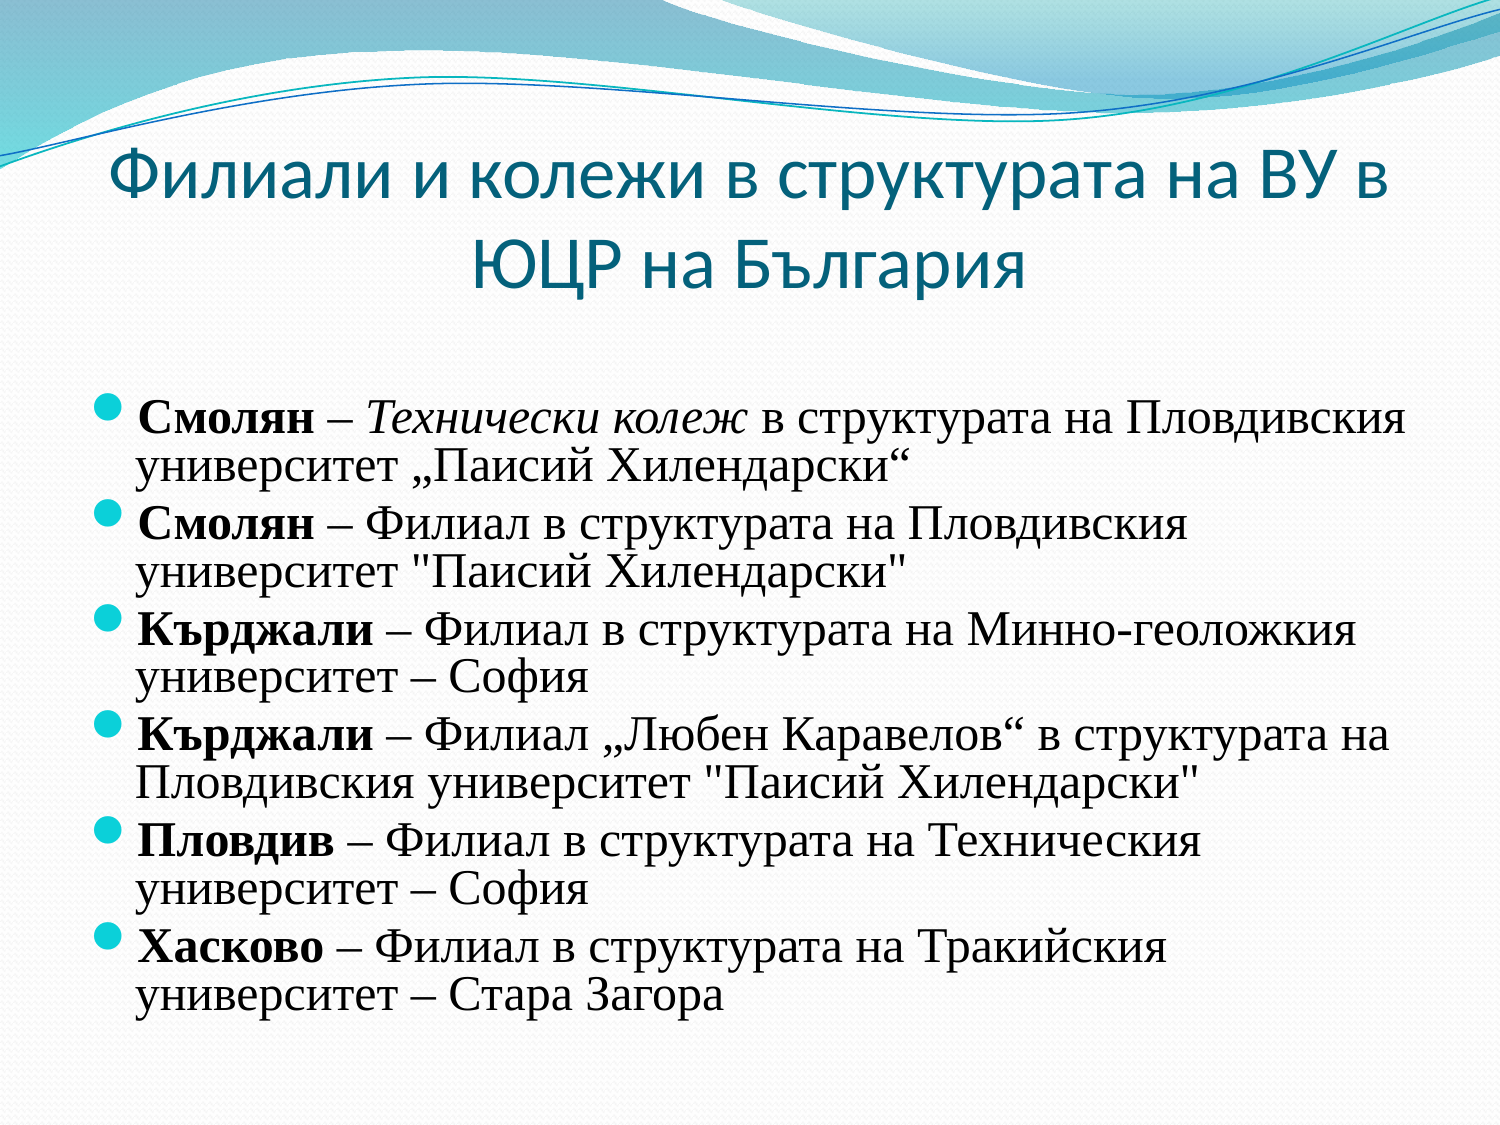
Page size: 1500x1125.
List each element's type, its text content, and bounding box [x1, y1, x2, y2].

list Смолян – Технически колеж в структурата на Пловдивския университет „Паисий Хилендарски“ Смолян – Филиал в структурата на Пловдивския университет "Паисий Хилендарски" Кърджали – Филиал в структурата на Минно-геоложкия университет – София Кърджали – Филиал „Любен Каравелов“ в структурата на Пловдивския университет "Паисий Хилендарски" Пловдив – Филиал в структурата на Техническия университет – София Хасково – Филиал в структурата на Тракийския университет – Стара Загора [74, 317, 1426, 1038]
title Филиали и колежи в структурата на ВУ в ЮЦР на България [74, 115, 1426, 304]
